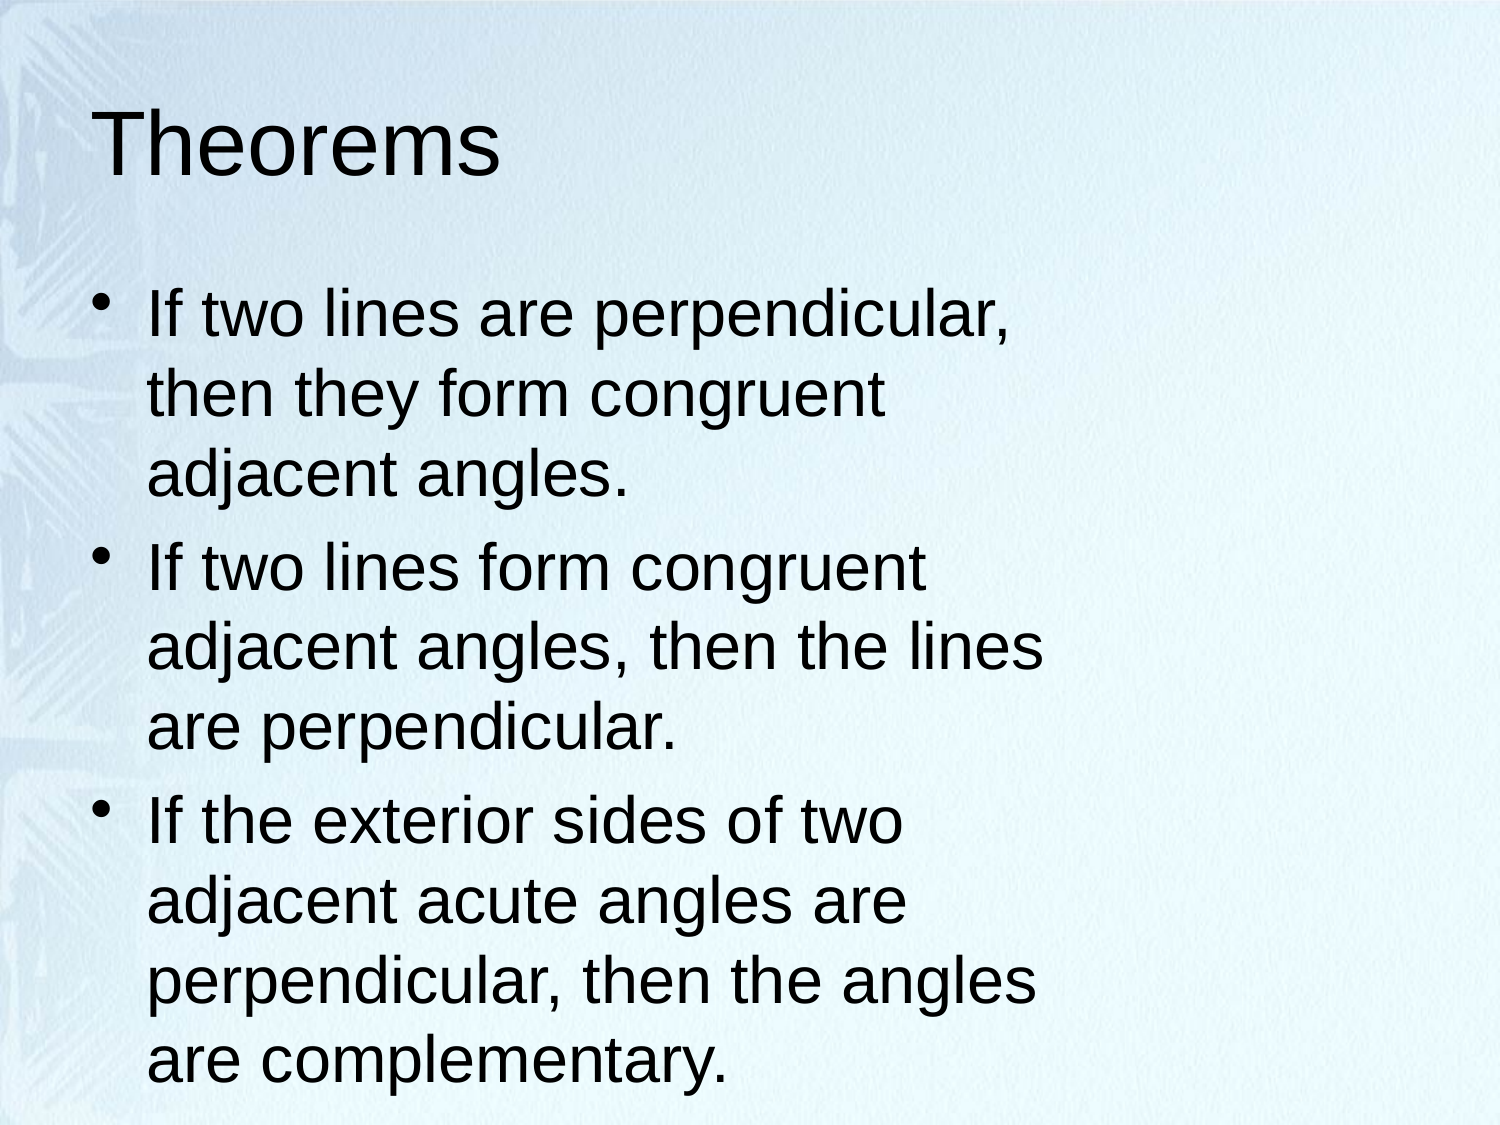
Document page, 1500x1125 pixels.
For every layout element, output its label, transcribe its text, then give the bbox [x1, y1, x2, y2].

title Theorems [74, 44, 1426, 233]
picture [0, 0, 1500, 1125]
list If two lines are perpendicular, then they form congruent adjacent angles. If two lines form congruent adjacent angles, then the lines are perpendicular. If the exterior sides of two adjacent acute angles are perpendicular, then the angles are complementary. [74, 262, 1113, 1006]
